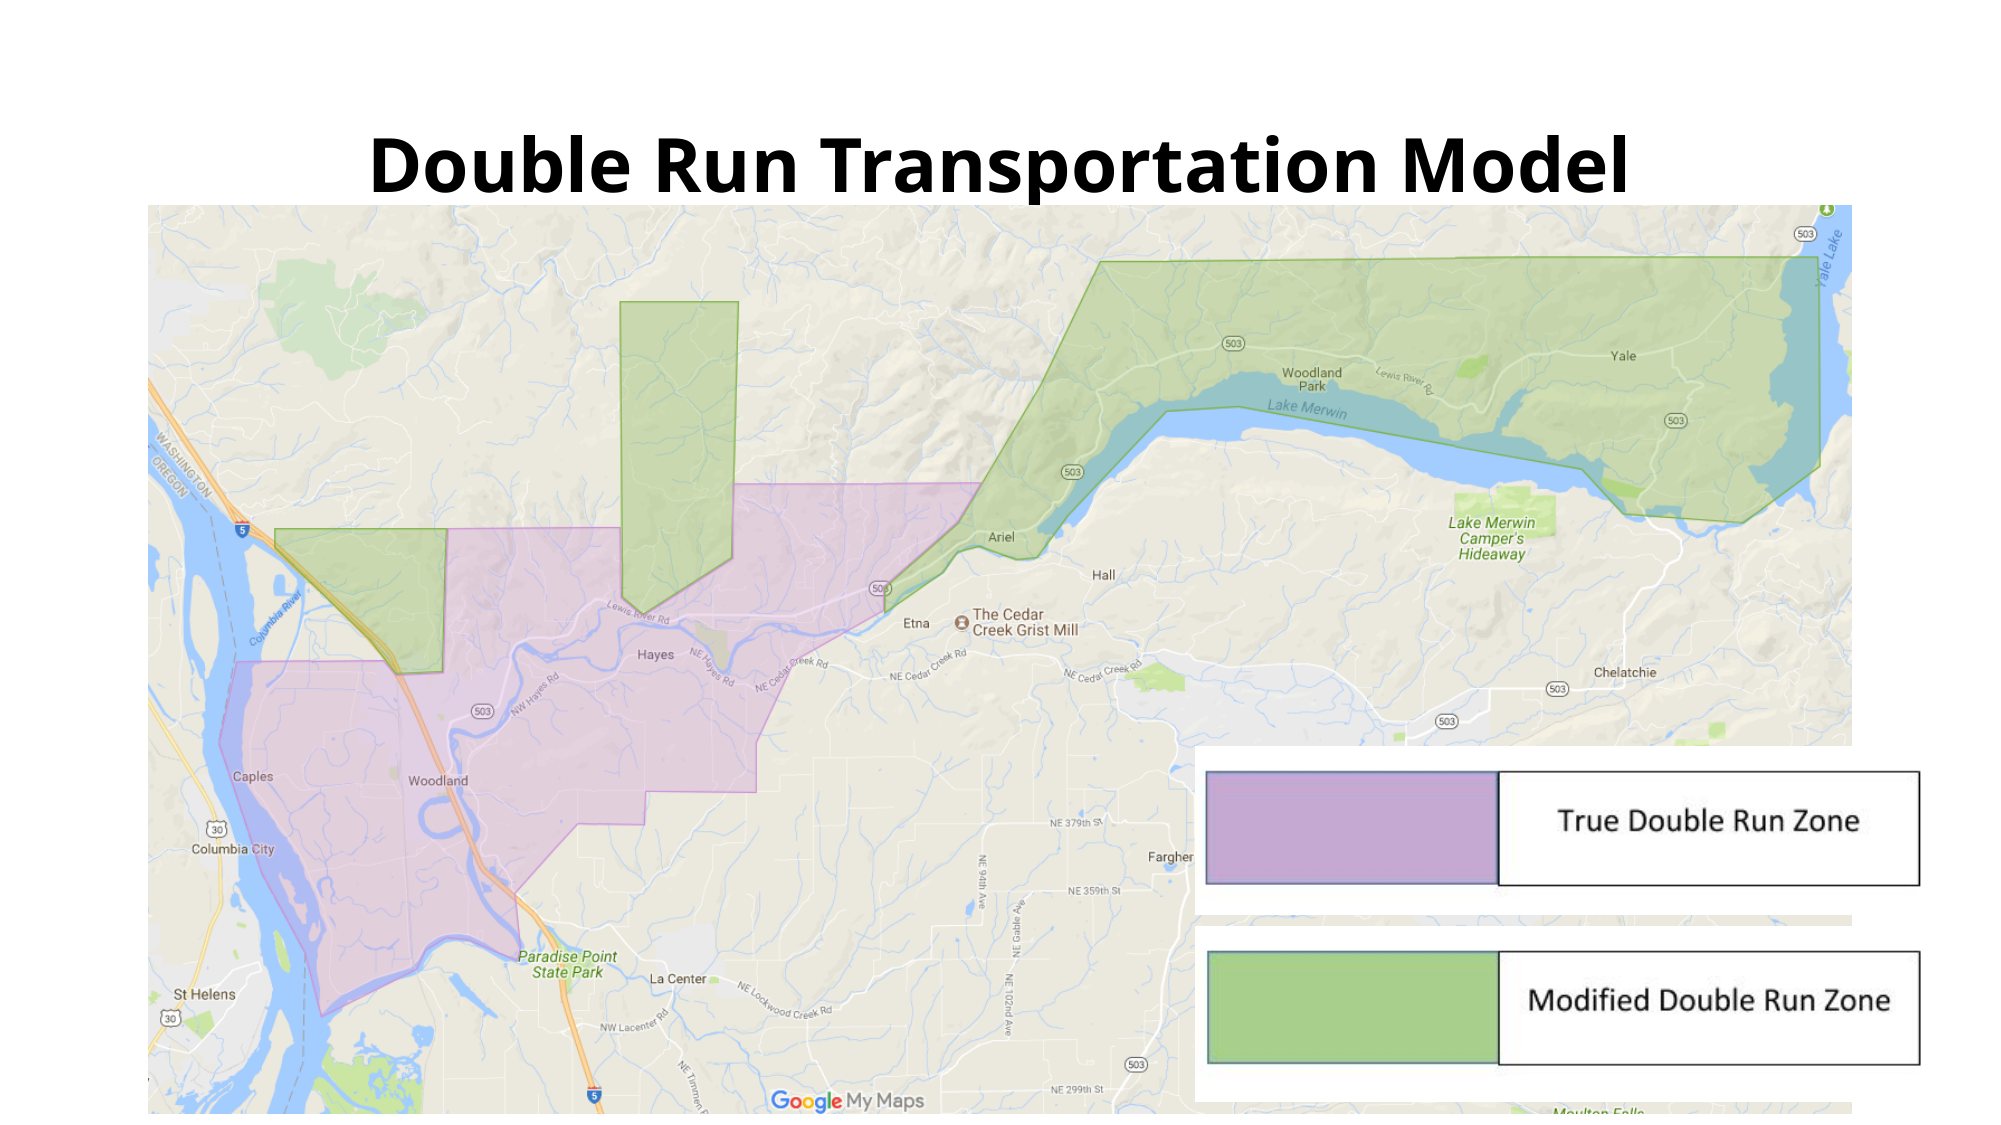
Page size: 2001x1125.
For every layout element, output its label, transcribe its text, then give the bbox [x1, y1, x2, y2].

picture [148, 205, 1949, 1114]
title Double Run Transportation Model [137, 59, 1863, 278]
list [148, 206, 1851, 1114]
